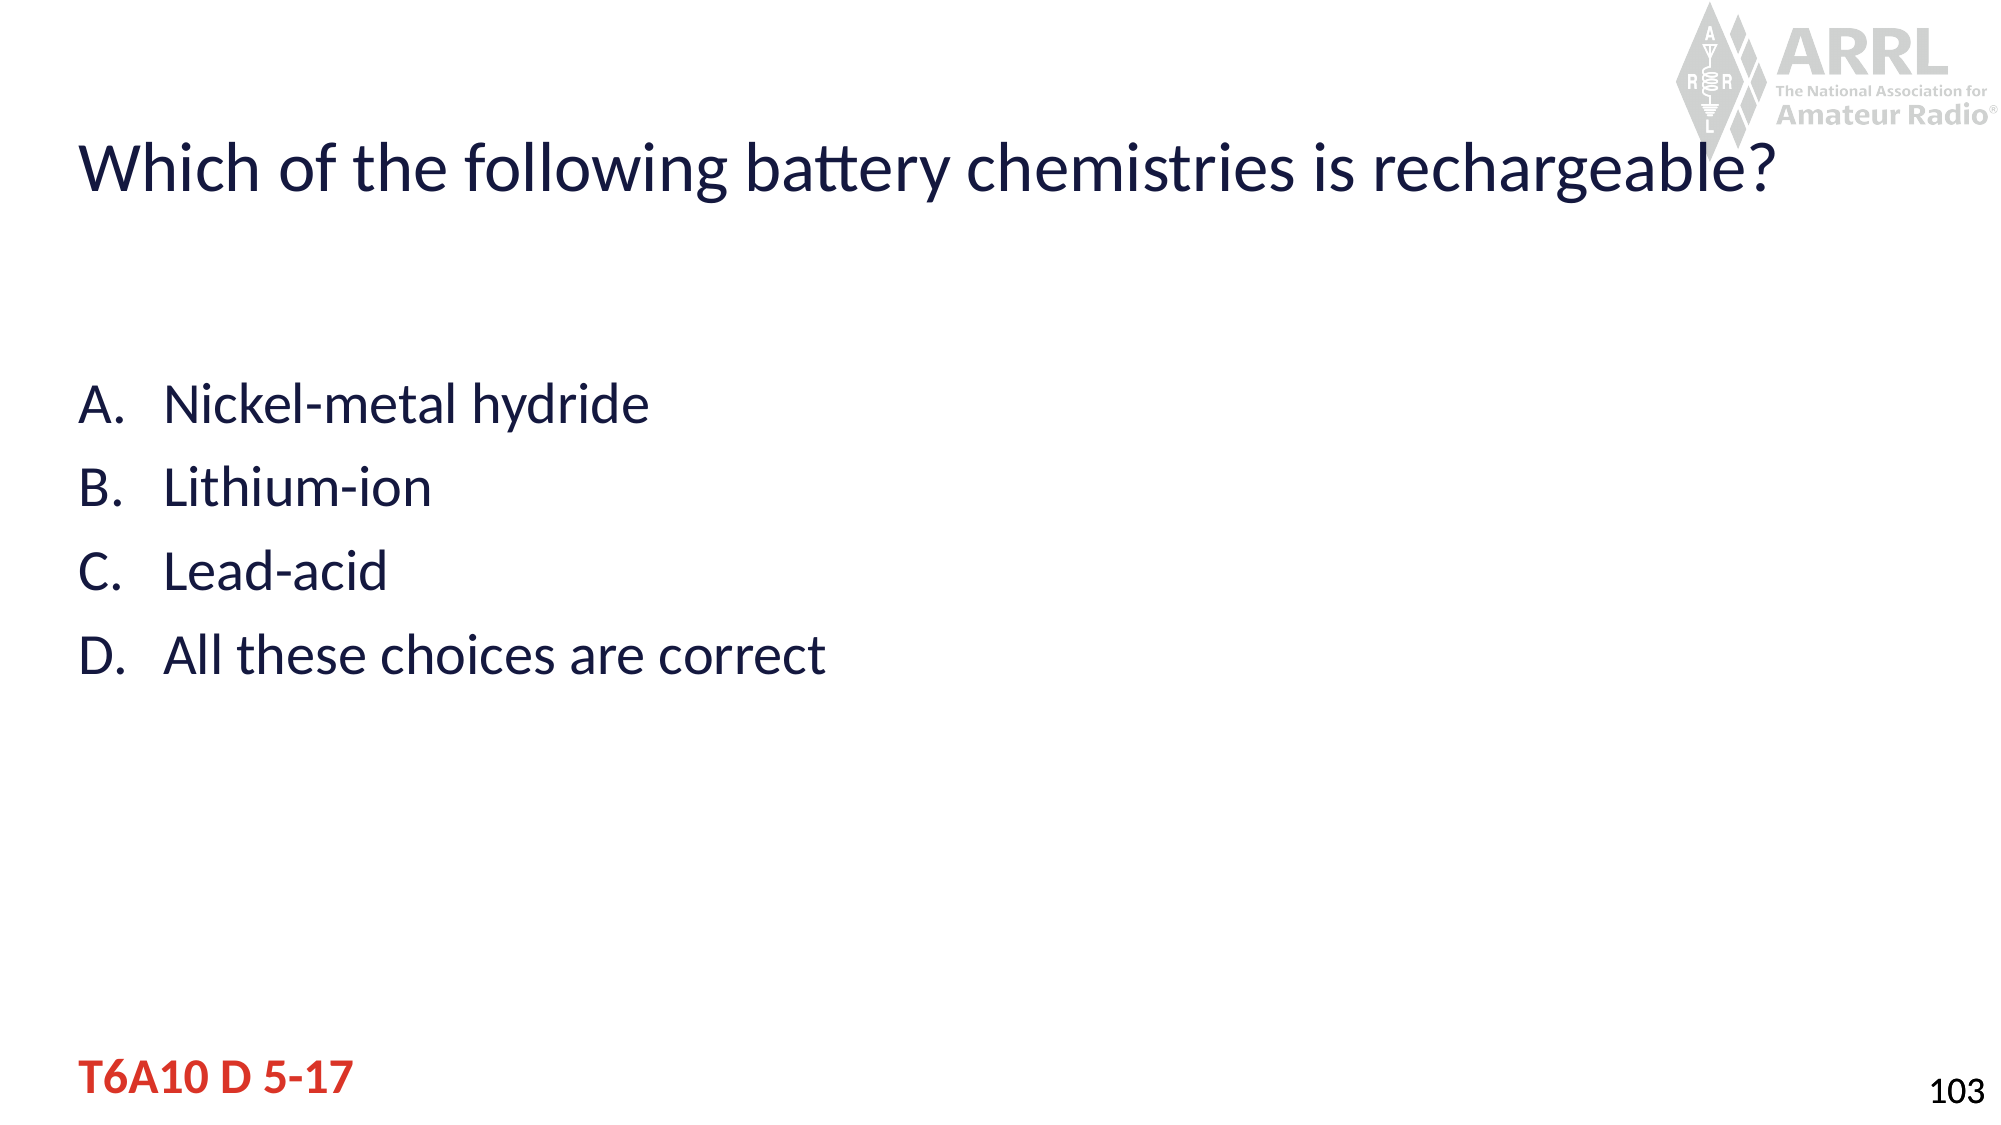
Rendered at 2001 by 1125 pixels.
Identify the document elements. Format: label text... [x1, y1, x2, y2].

list Nickel-metal hydride Lithium-ion Lead-acid All these choices are correct [63, 365, 1863, 989]
title Which of the following battery chemistries is rechargeable? [63, 59, 1863, 278]
picture [1674, 0, 2000, 164]
text_box T6A10 D 5-17 [63, 1036, 921, 1112]
